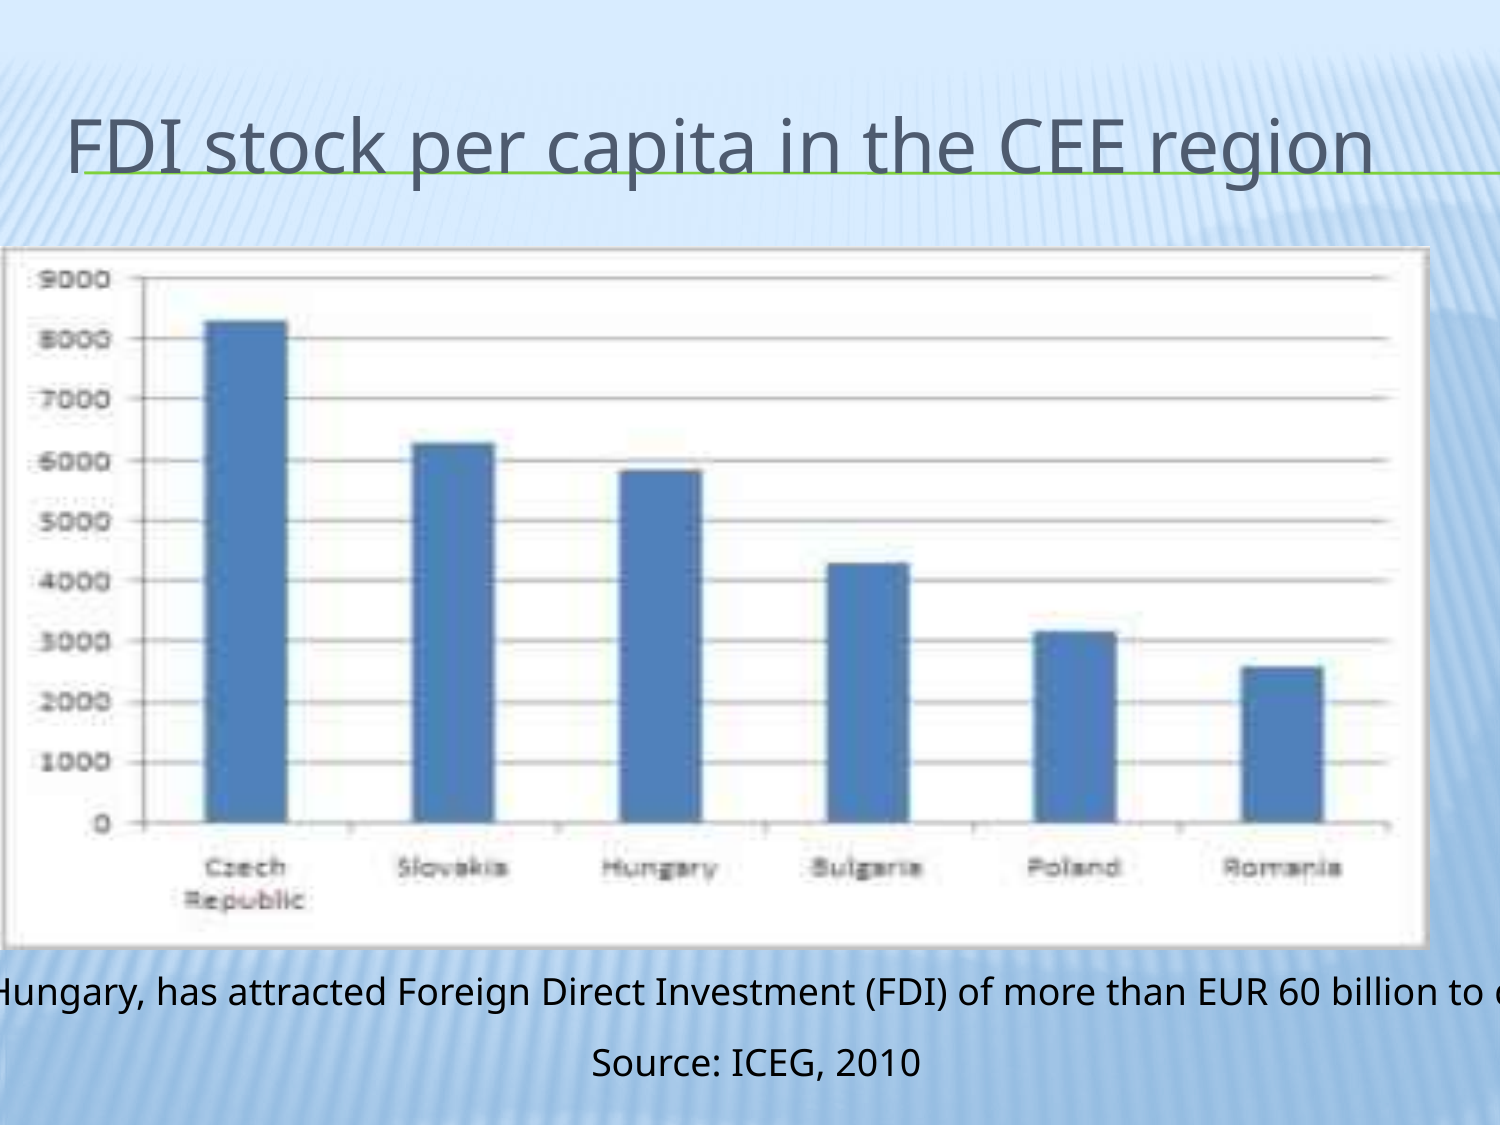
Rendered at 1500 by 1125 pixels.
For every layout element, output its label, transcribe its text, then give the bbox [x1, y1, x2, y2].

text_box Hungary, has attracted Foreign Direct Investment (FDI) of more than EUR 60 billion to date [0, 960, 1500, 1021]
text_box Source: ICEG, 2010 [576, 1031, 937, 1091]
picture [0, 245, 1430, 950]
title FDI stock per capita in the CEE region [50, 75, 1475, 213]
